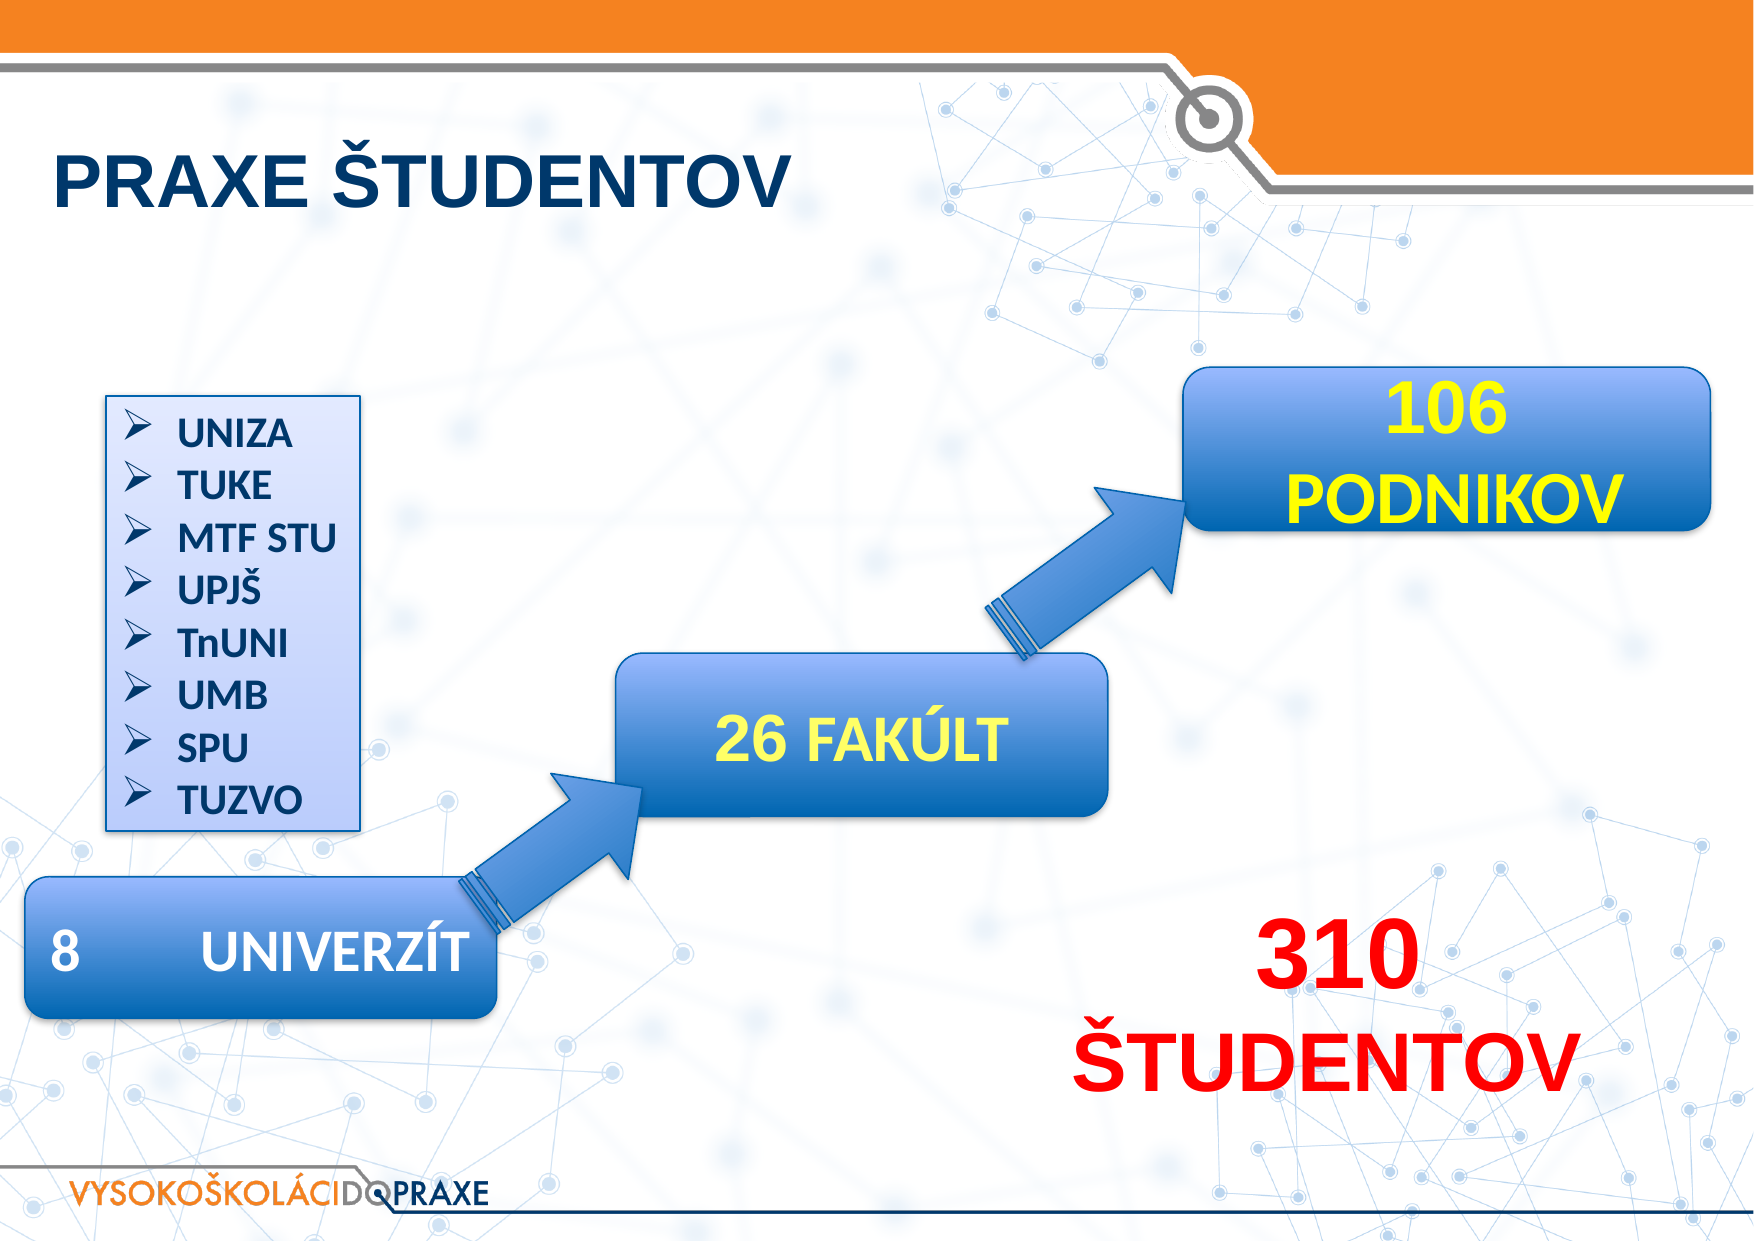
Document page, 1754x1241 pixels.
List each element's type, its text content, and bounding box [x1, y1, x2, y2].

picture [0, 0, 1754, 1241]
text_box [984, 486, 1187, 662]
text_box 26 FAKÚLT [614, 652, 1109, 818]
text_box [458, 772, 644, 935]
text_box 310 ŠTUDENTOV [992, 881, 1685, 1116]
text_box 8 UNIVERZÍT [24, 875, 498, 1020]
text_box UNIZA TUKE MTF STU UPJŠ TnUNI UMB SPU TUZVO [105, 395, 361, 832]
text_box 106 PODNIKOV [1182, 366, 1712, 532]
title Praxe študentov [35, 97, 1234, 257]
